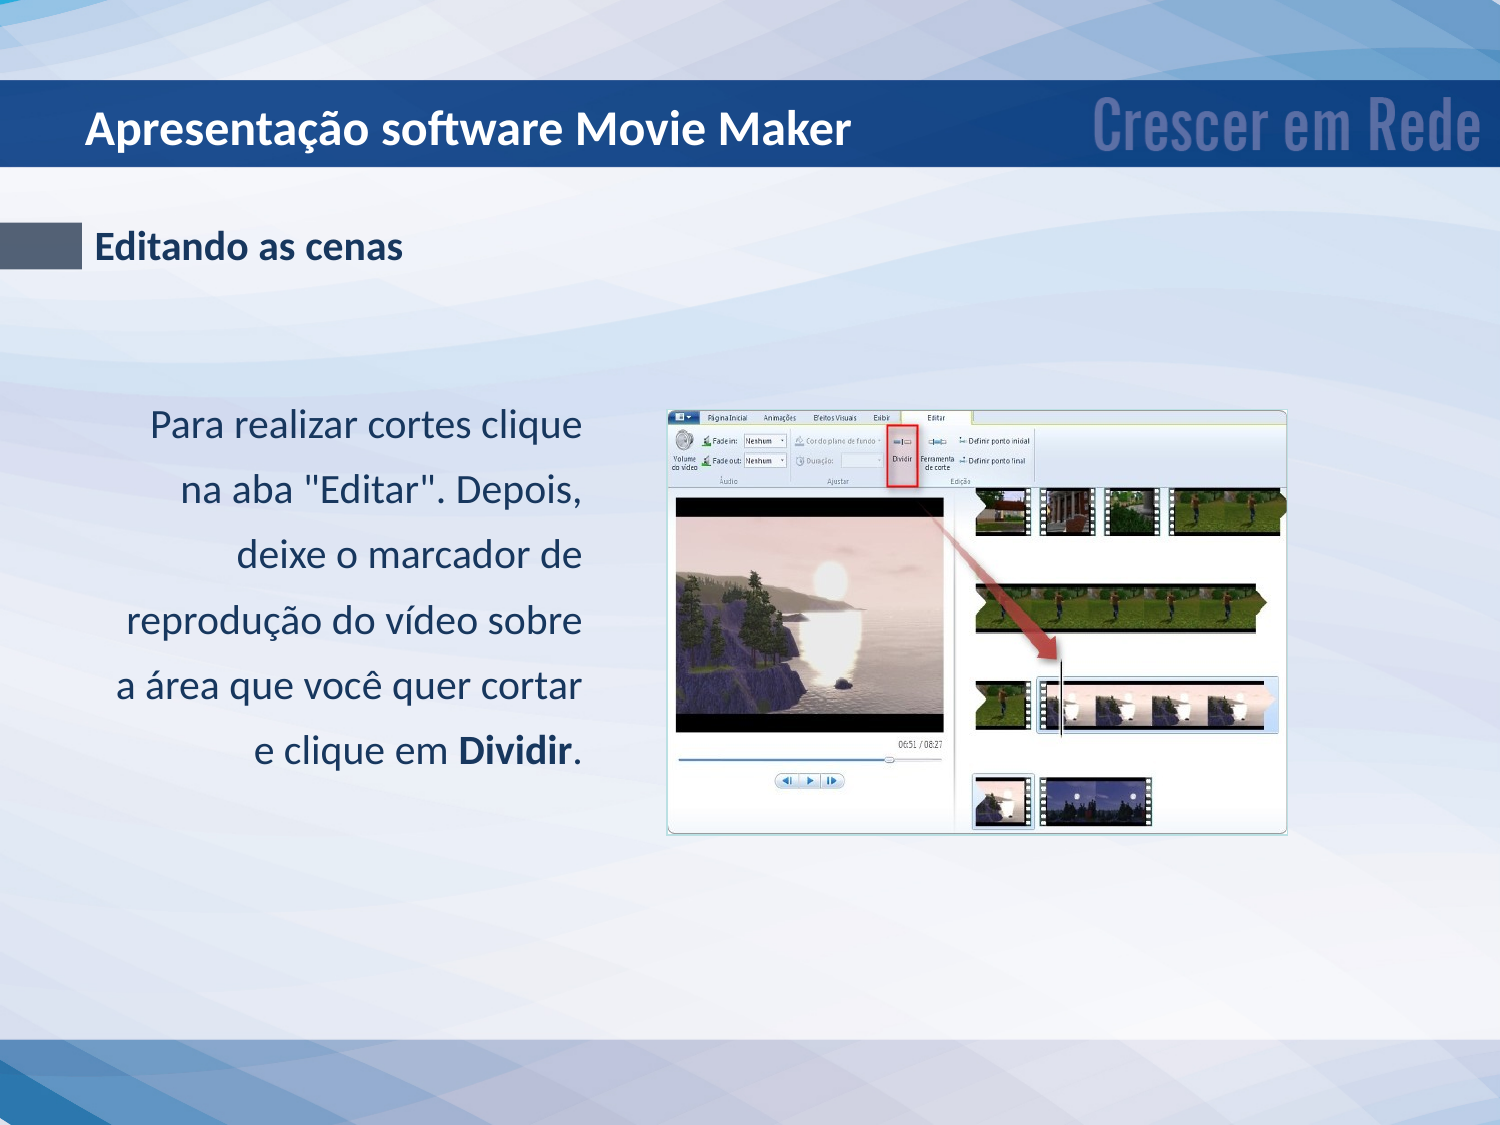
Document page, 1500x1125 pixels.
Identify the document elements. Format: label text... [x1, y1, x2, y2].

text_box Editando as cenas [70, 210, 1172, 326]
text_box [0, 220, 70, 272]
picture [0, 0, 1500, 1125]
text_box Apresentação software Movie Maker [70, 88, 1430, 223]
text_box Para realizar cortes clique na aba "Editar". Depois, deixe o marcador de reprodução do vídeo sobre a área que você quer cortar e clique em Dividir. [93, 374, 598, 980]
